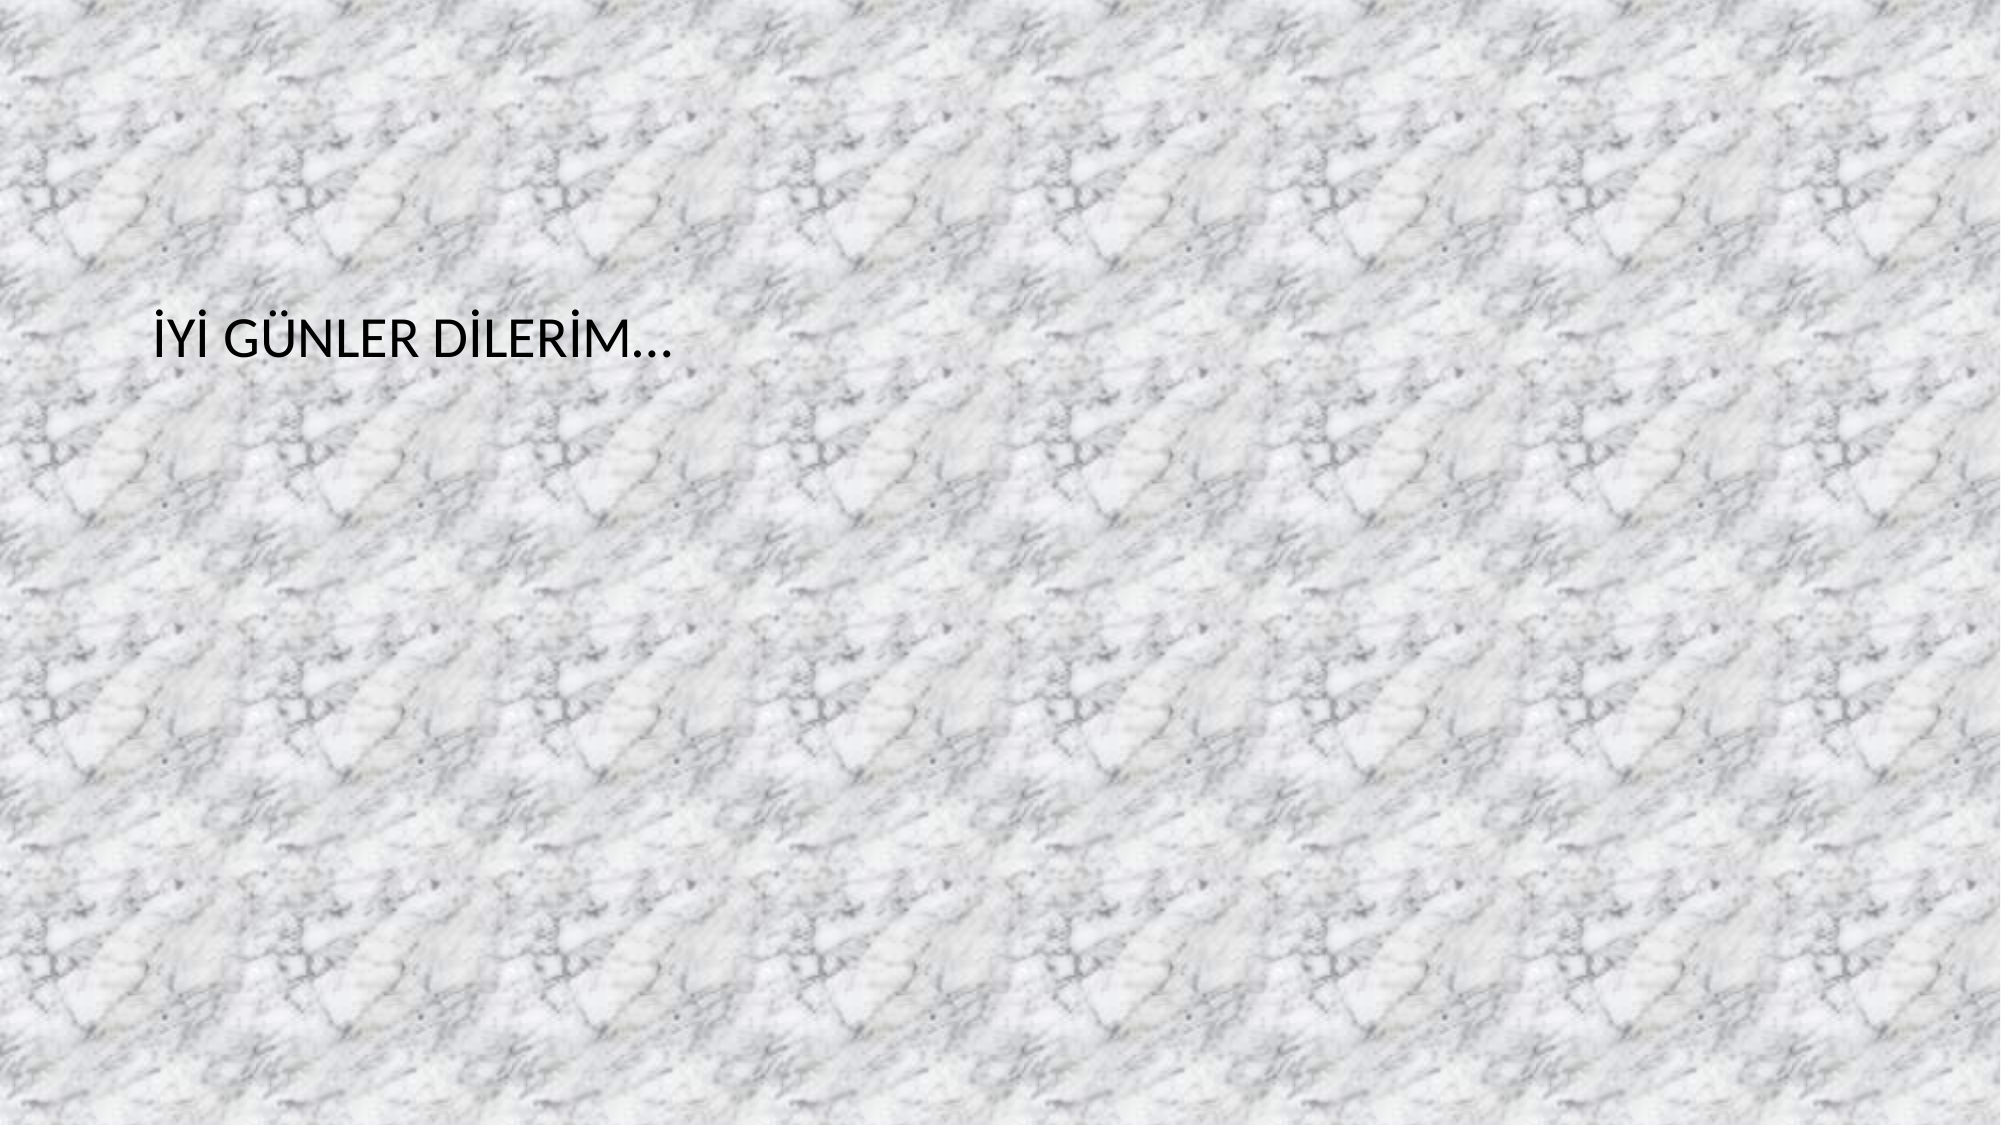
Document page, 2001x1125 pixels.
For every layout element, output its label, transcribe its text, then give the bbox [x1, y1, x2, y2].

picture [0, 0, 2001, 1125]
list İYİ GÜNLER DİLERİM… [137, 299, 1863, 1014]
